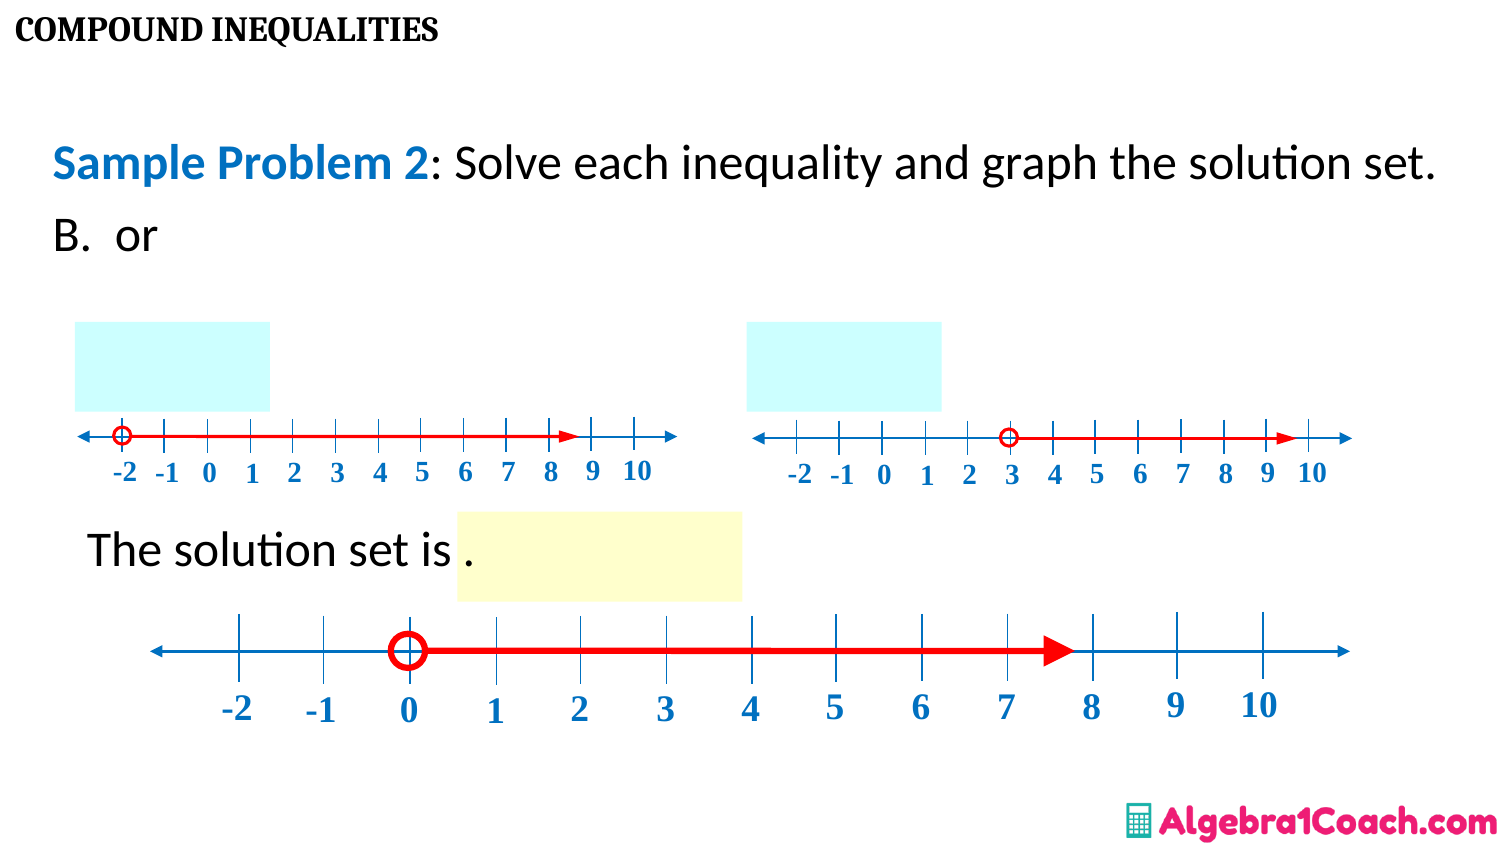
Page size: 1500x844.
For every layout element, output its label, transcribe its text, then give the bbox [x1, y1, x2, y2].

text_box [73, 320, 272, 414]
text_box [751, 418, 1353, 482]
text_box [455, 510, 744, 604]
picture [1109, 798, 1500, 844]
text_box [77, 416, 678, 481]
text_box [149, 611, 1351, 723]
title COMPOUND INEQUALITIES [0, 0, 1350, 57]
text_box [744, 320, 944, 414]
